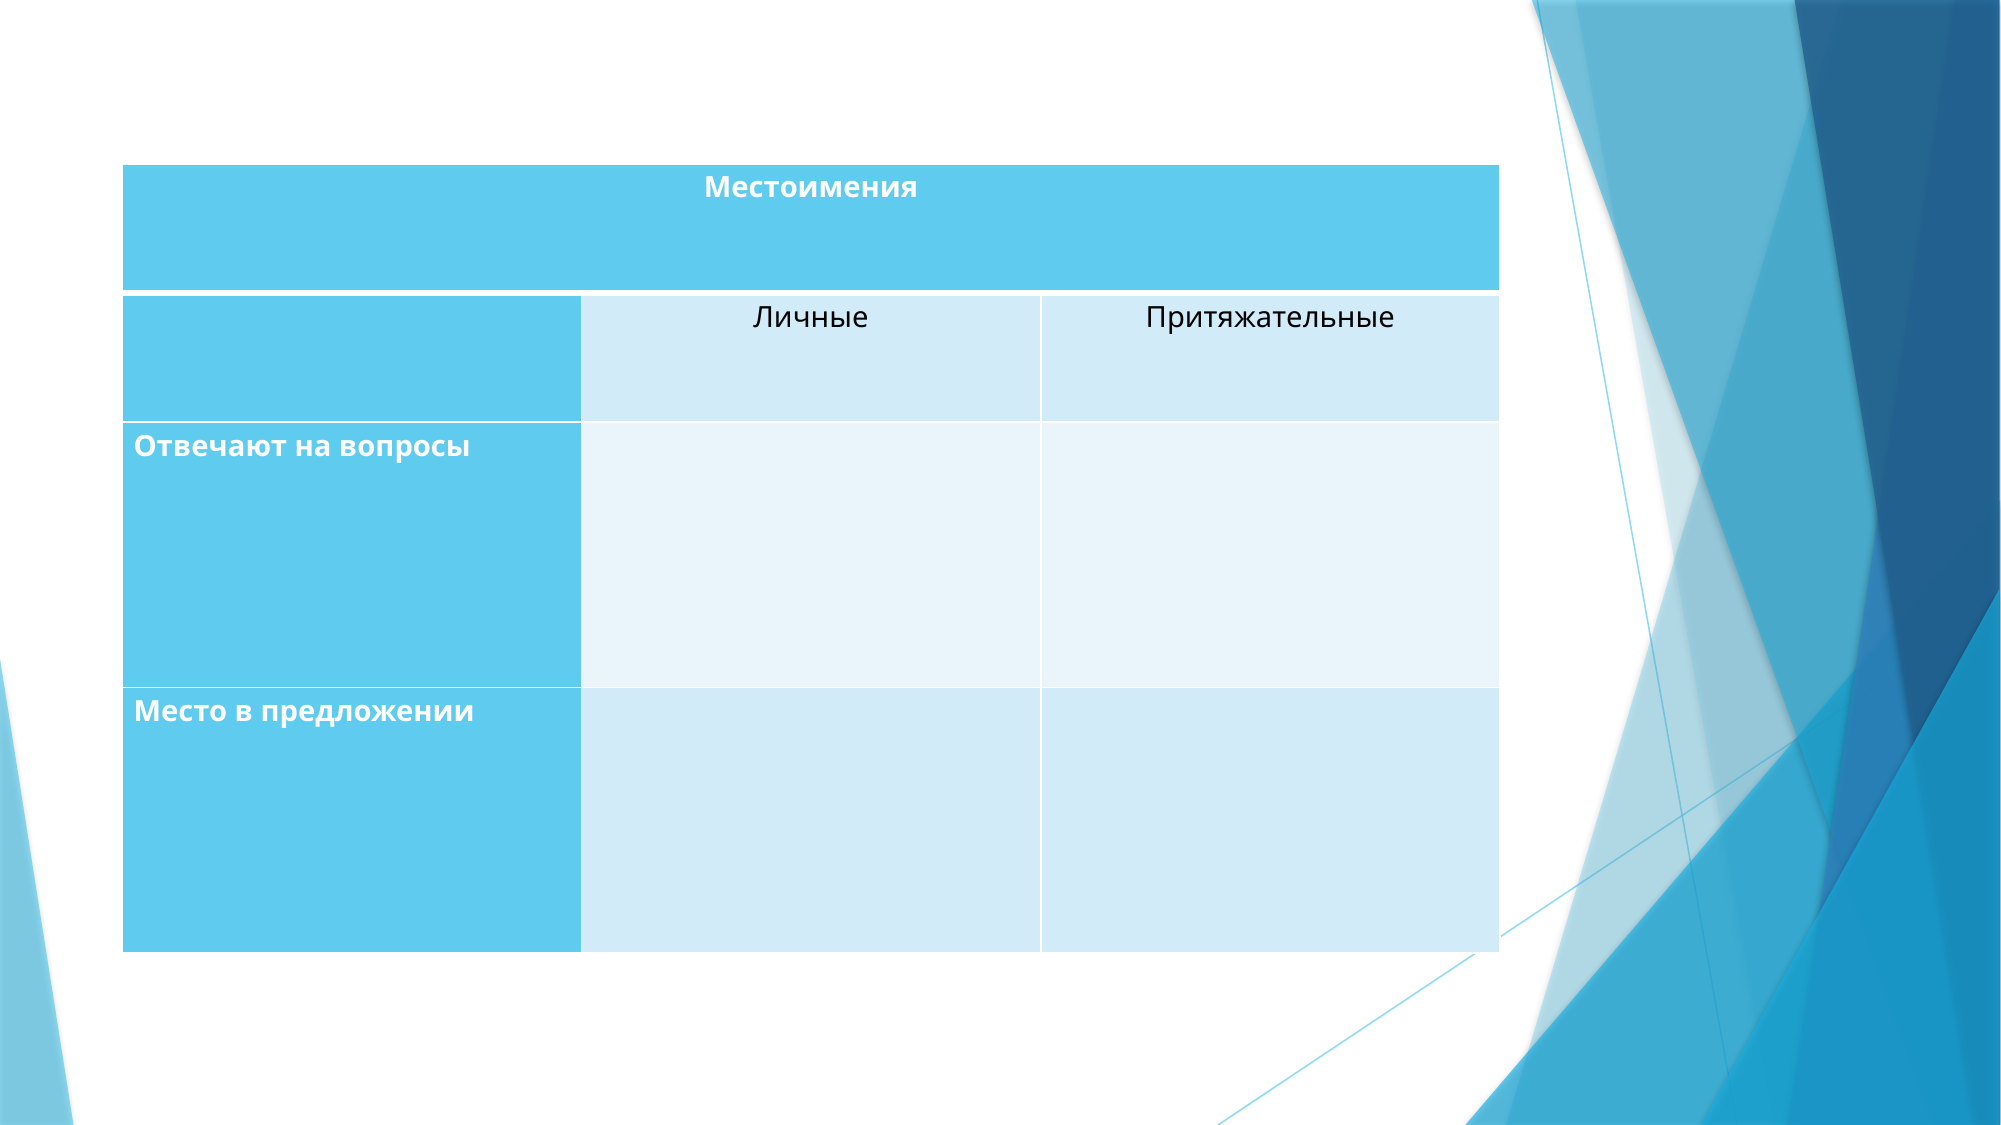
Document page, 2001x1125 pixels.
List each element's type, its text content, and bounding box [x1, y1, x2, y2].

table_cell Отвечают на вопросы [123, 423, 581, 687]
table_cell Притяжательные [1042, 296, 1499, 421]
table_cell Место в предложении [123, 688, 581, 952]
table_cell [582, 688, 1040, 952]
table_cell [1042, 688, 1499, 952]
table_cell [123, 296, 581, 421]
table_cell [582, 423, 1040, 687]
table_cell [1042, 423, 1499, 687]
table_cell Личные [582, 296, 1040, 421]
table_header Местоимения [123, 165, 1499, 290]
